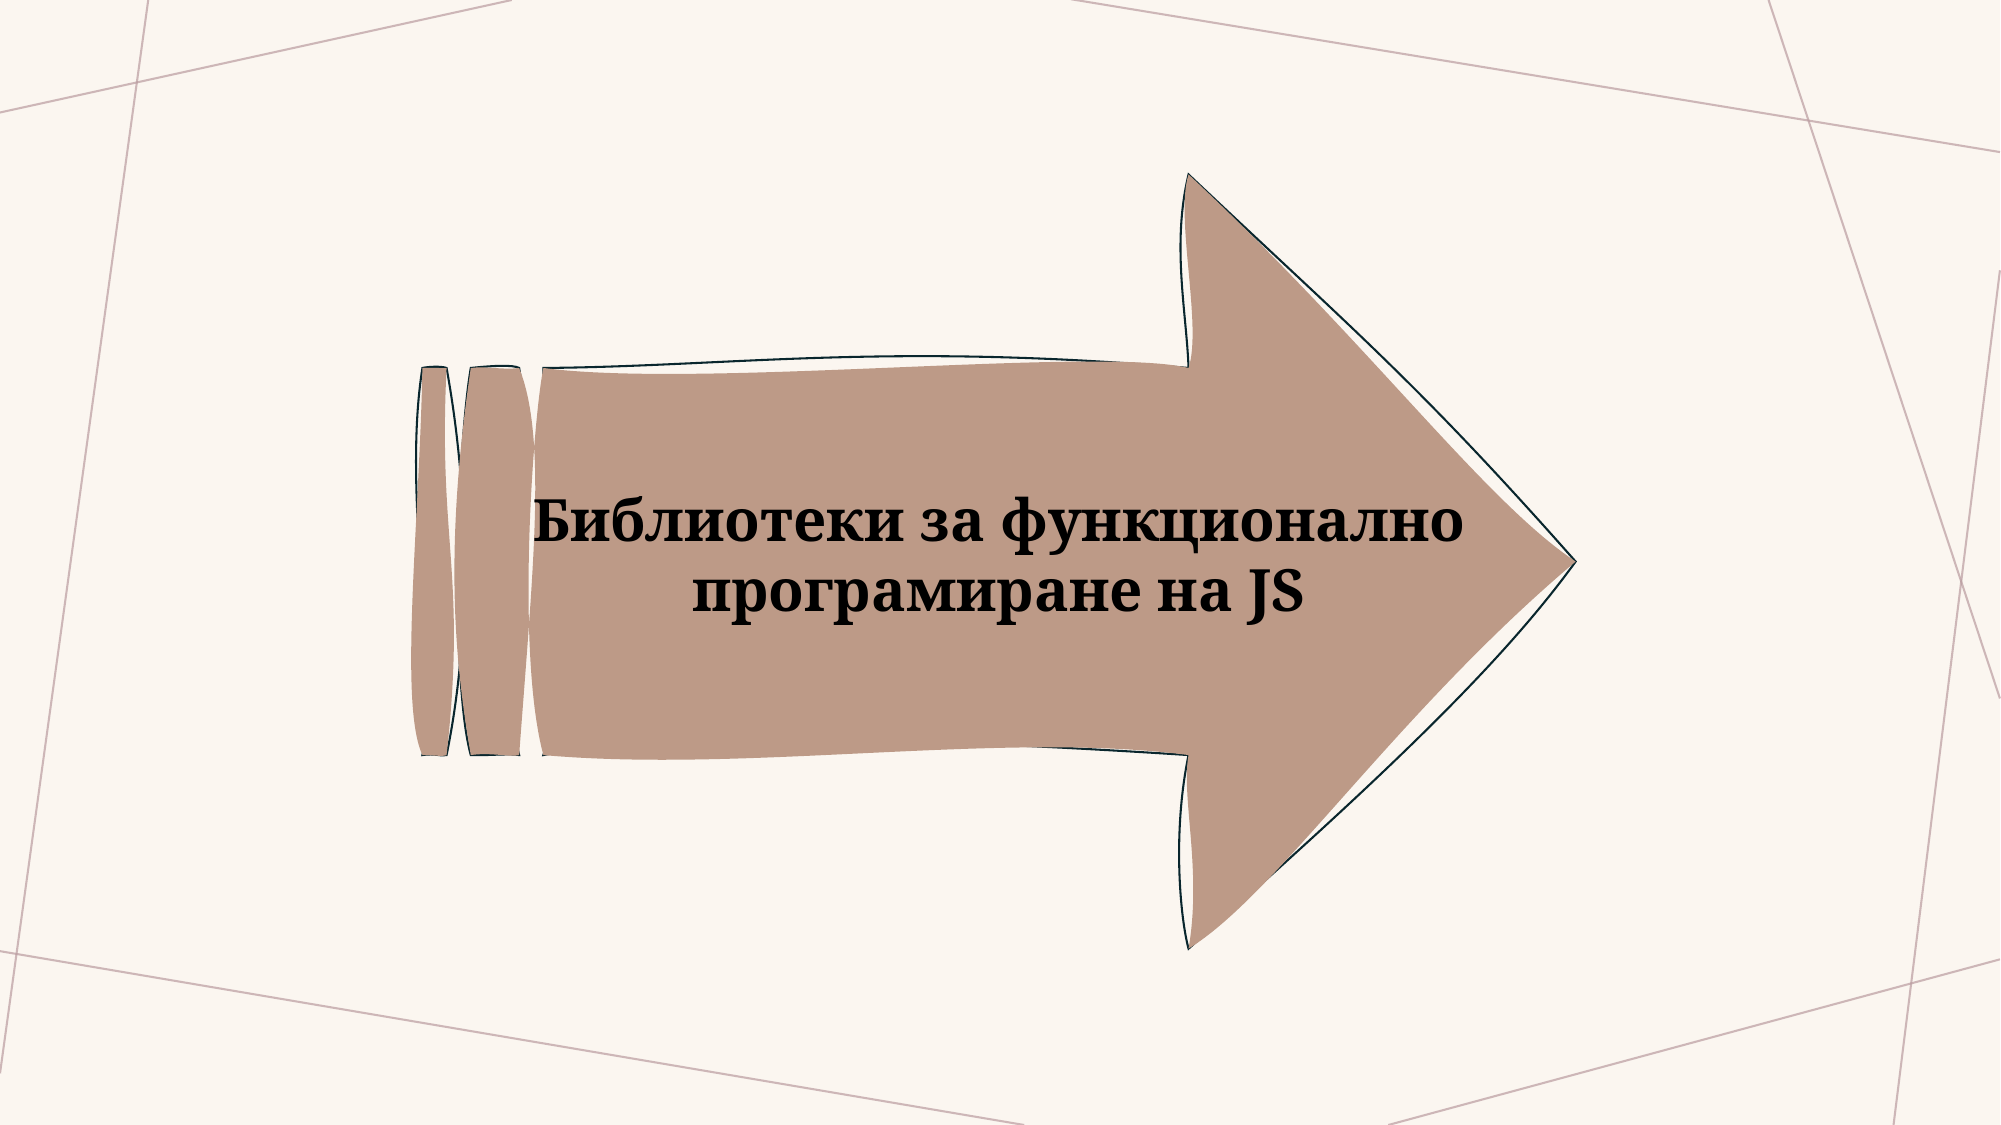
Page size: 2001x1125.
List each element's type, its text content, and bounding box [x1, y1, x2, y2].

text_box Библиотеки за функционално програмиране на JS [411, 172, 1577, 951]
